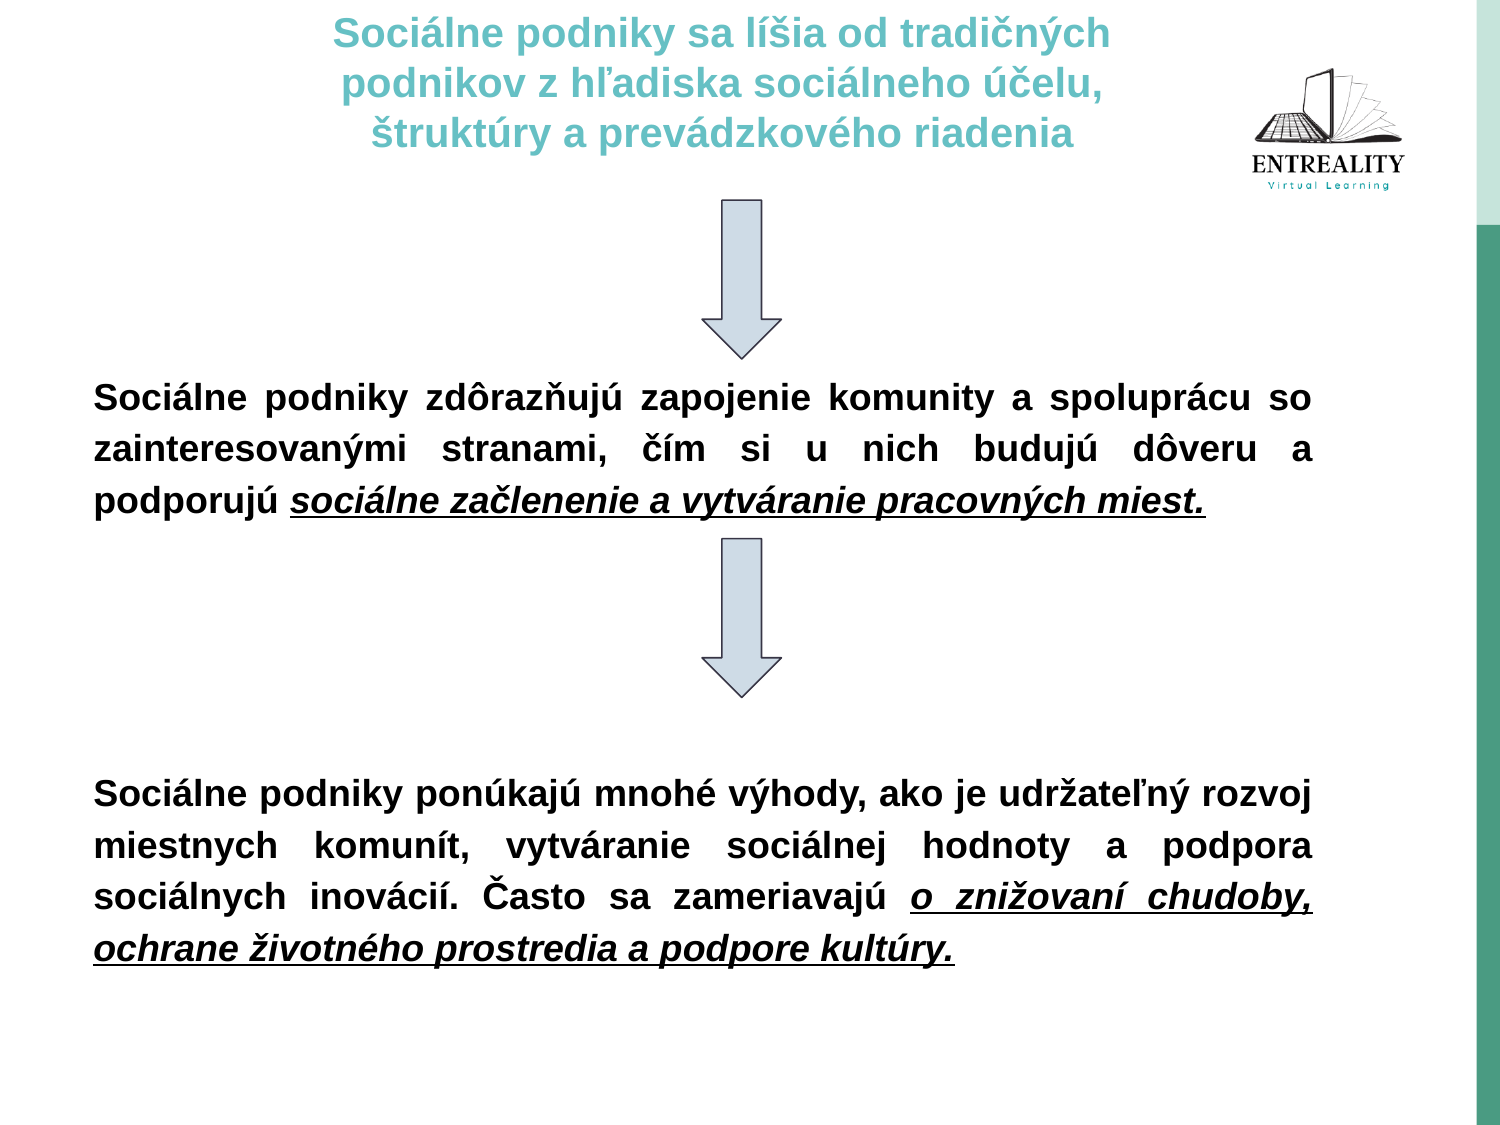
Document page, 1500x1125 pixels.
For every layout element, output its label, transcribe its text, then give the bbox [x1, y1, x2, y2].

text_box [701, 200, 782, 359]
list Sociálne podniky zdôrazňujú zapojenie komunity a spoluprácu so zainteresovanými stranami, čím si u nich budujú dôveru a podporujú sociálne začlenenie a vytváranie pracovných miest. Sociálne podniky ponúkajú mnohé výhody, ako je udržateľný rozvoj miestnych komunít, vytváranie sociálnej hodnoty a podpora sociálnych inovácií. Často sa zameriavajú o znižovaní chudoby, ochrane životného prostredia a podpore kultúry. [78, 300, 1329, 1019]
text_box [701, 538, 782, 698]
picture [1198, 0, 1458, 259]
title Sociálne podniky sa líšia od tradičných podnikov z hľadiska sociálneho účelu, štruktúry a prevádzkového riadenia [304, 0, 1140, 164]
